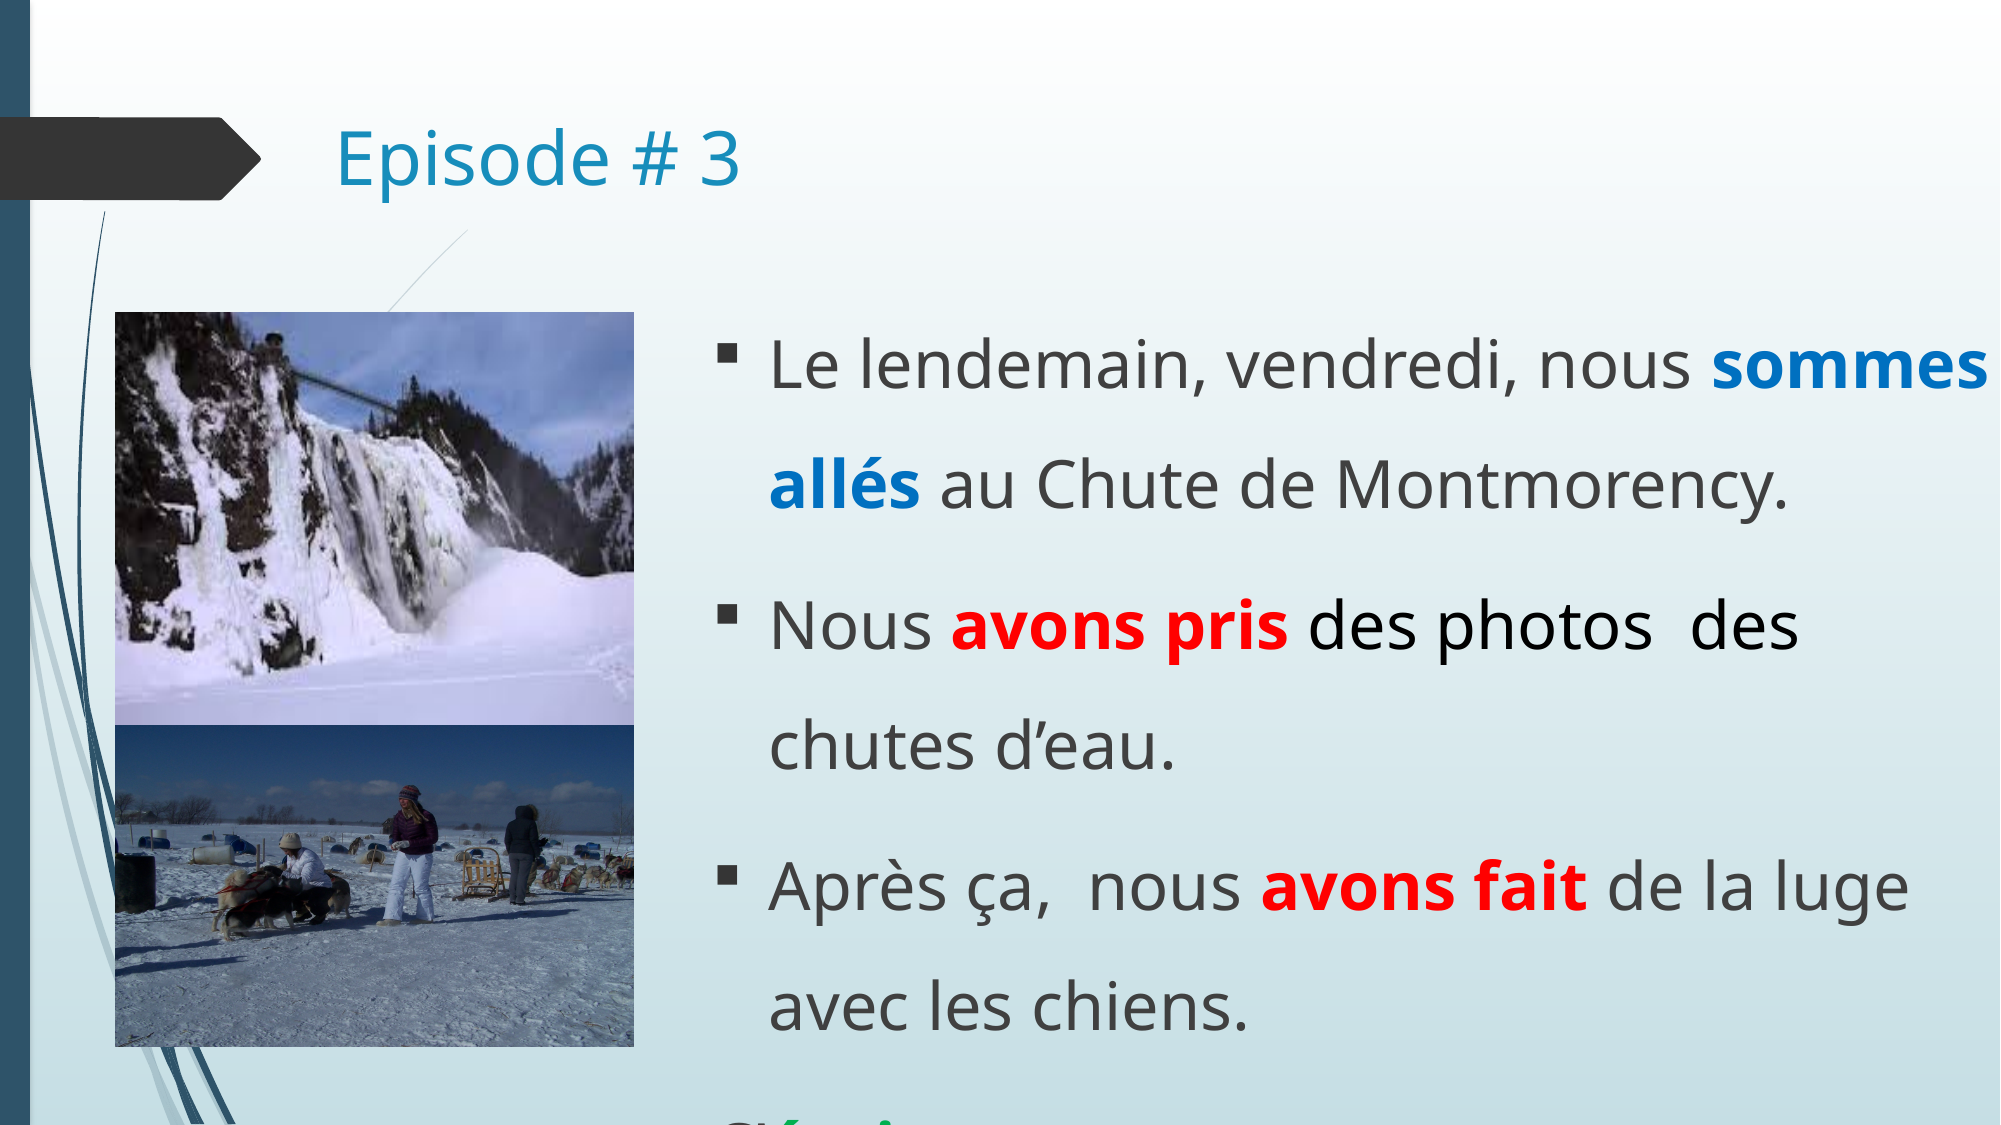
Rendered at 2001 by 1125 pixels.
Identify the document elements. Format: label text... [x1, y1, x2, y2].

title Episode # 3 [319, 102, 1888, 313]
list Le lendemain, vendredi, nous sommes allés au Chute de Montmorency. Nous avons pris des photos des chutes d’eau. Après ça, nous avons fait de la luge avec les chiens. C’était super [697, 273, 2000, 1125]
picture [115, 312, 635, 1047]
